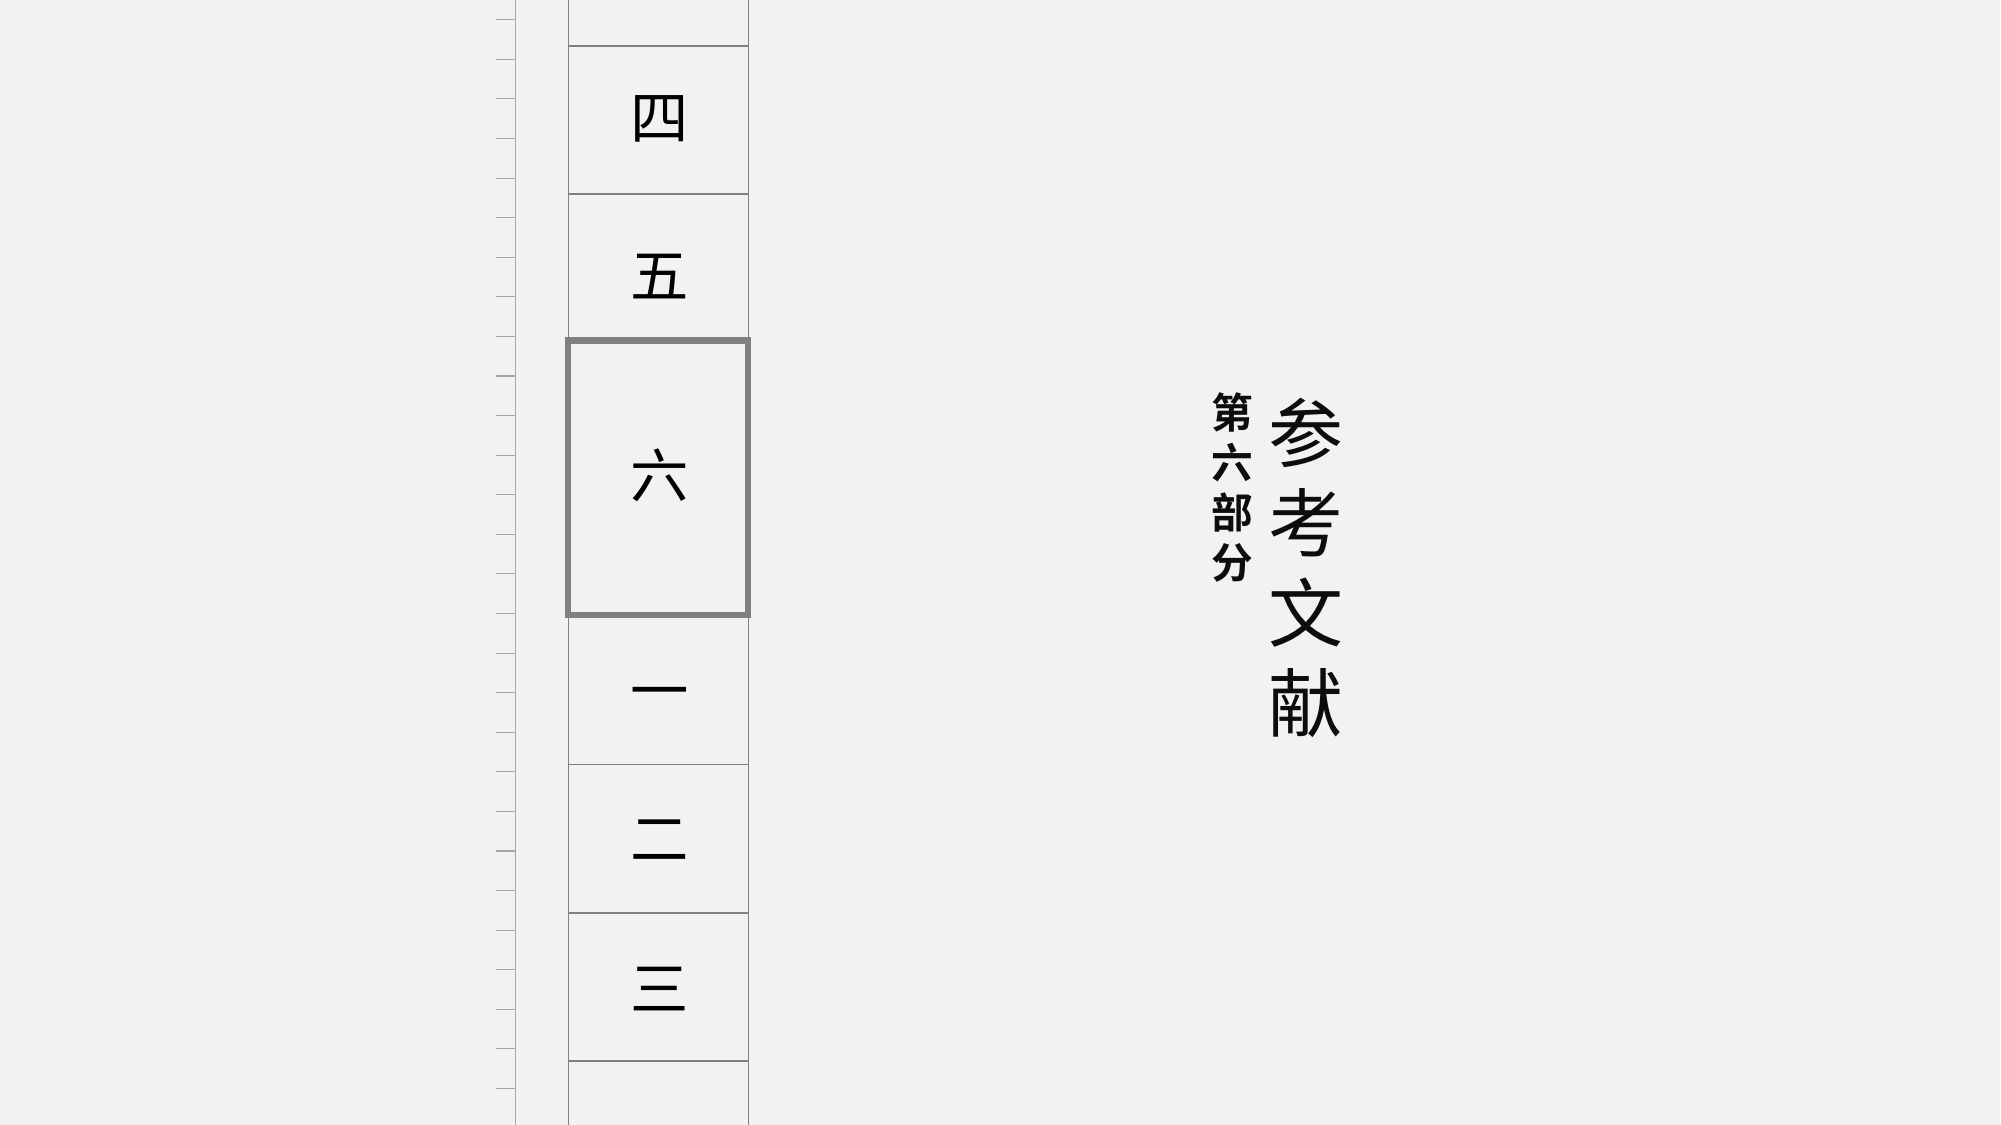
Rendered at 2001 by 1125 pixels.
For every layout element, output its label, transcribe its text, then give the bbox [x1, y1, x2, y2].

text_box 三 [615, 944, 704, 1030]
text_box 一 [615, 646, 704, 732]
text_box 五 [615, 232, 704, 317]
text_box 参考文献 [1253, 379, 1385, 754]
text_box 六 [615, 431, 704, 517]
text_box 二 [615, 794, 704, 880]
text_box 四 [615, 73, 704, 159]
text_box 第六部分 [1197, 379, 1273, 594]
